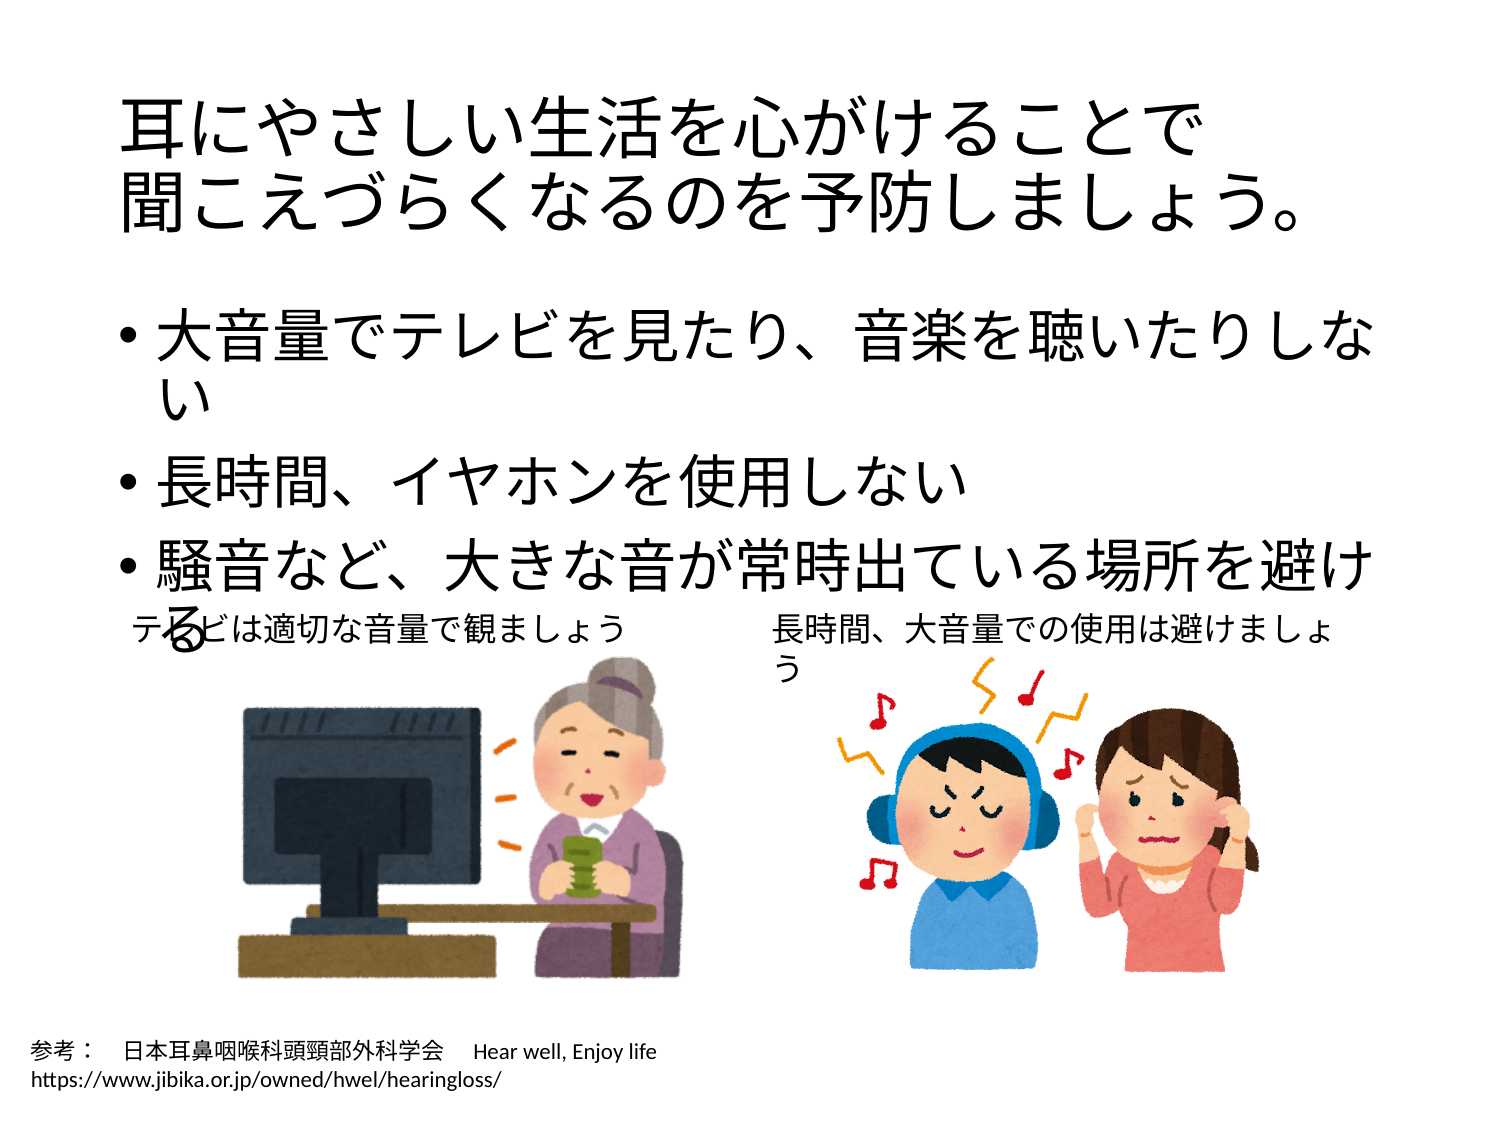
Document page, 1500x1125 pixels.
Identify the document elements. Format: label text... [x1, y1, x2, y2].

title 耳にやさしい生活を心がけることで 聞こえづらくなるのを予防しましょう。 [103, 59, 1397, 278]
text_box 長時間、大音量での使用は避けましょう [757, 600, 1377, 696]
text_box 参考： 日本耳鼻咽喉科頭頸部外科学会 Hear well, Enjoy life https://www.jibika.or.jp/owned/hwel/hearingloss/ [16, 1029, 1484, 1100]
text_box テレビは適切な音量で観ましょう [116, 600, 651, 656]
list 大音量でテレビを見たり、音楽を聴いたりしない 長時間、イヤホンを使用しない 騒音など、大きな音が常時出ている場所を避ける [103, 299, 1397, 1014]
picture [222, 625, 694, 1006]
picture [822, 637, 1270, 989]
